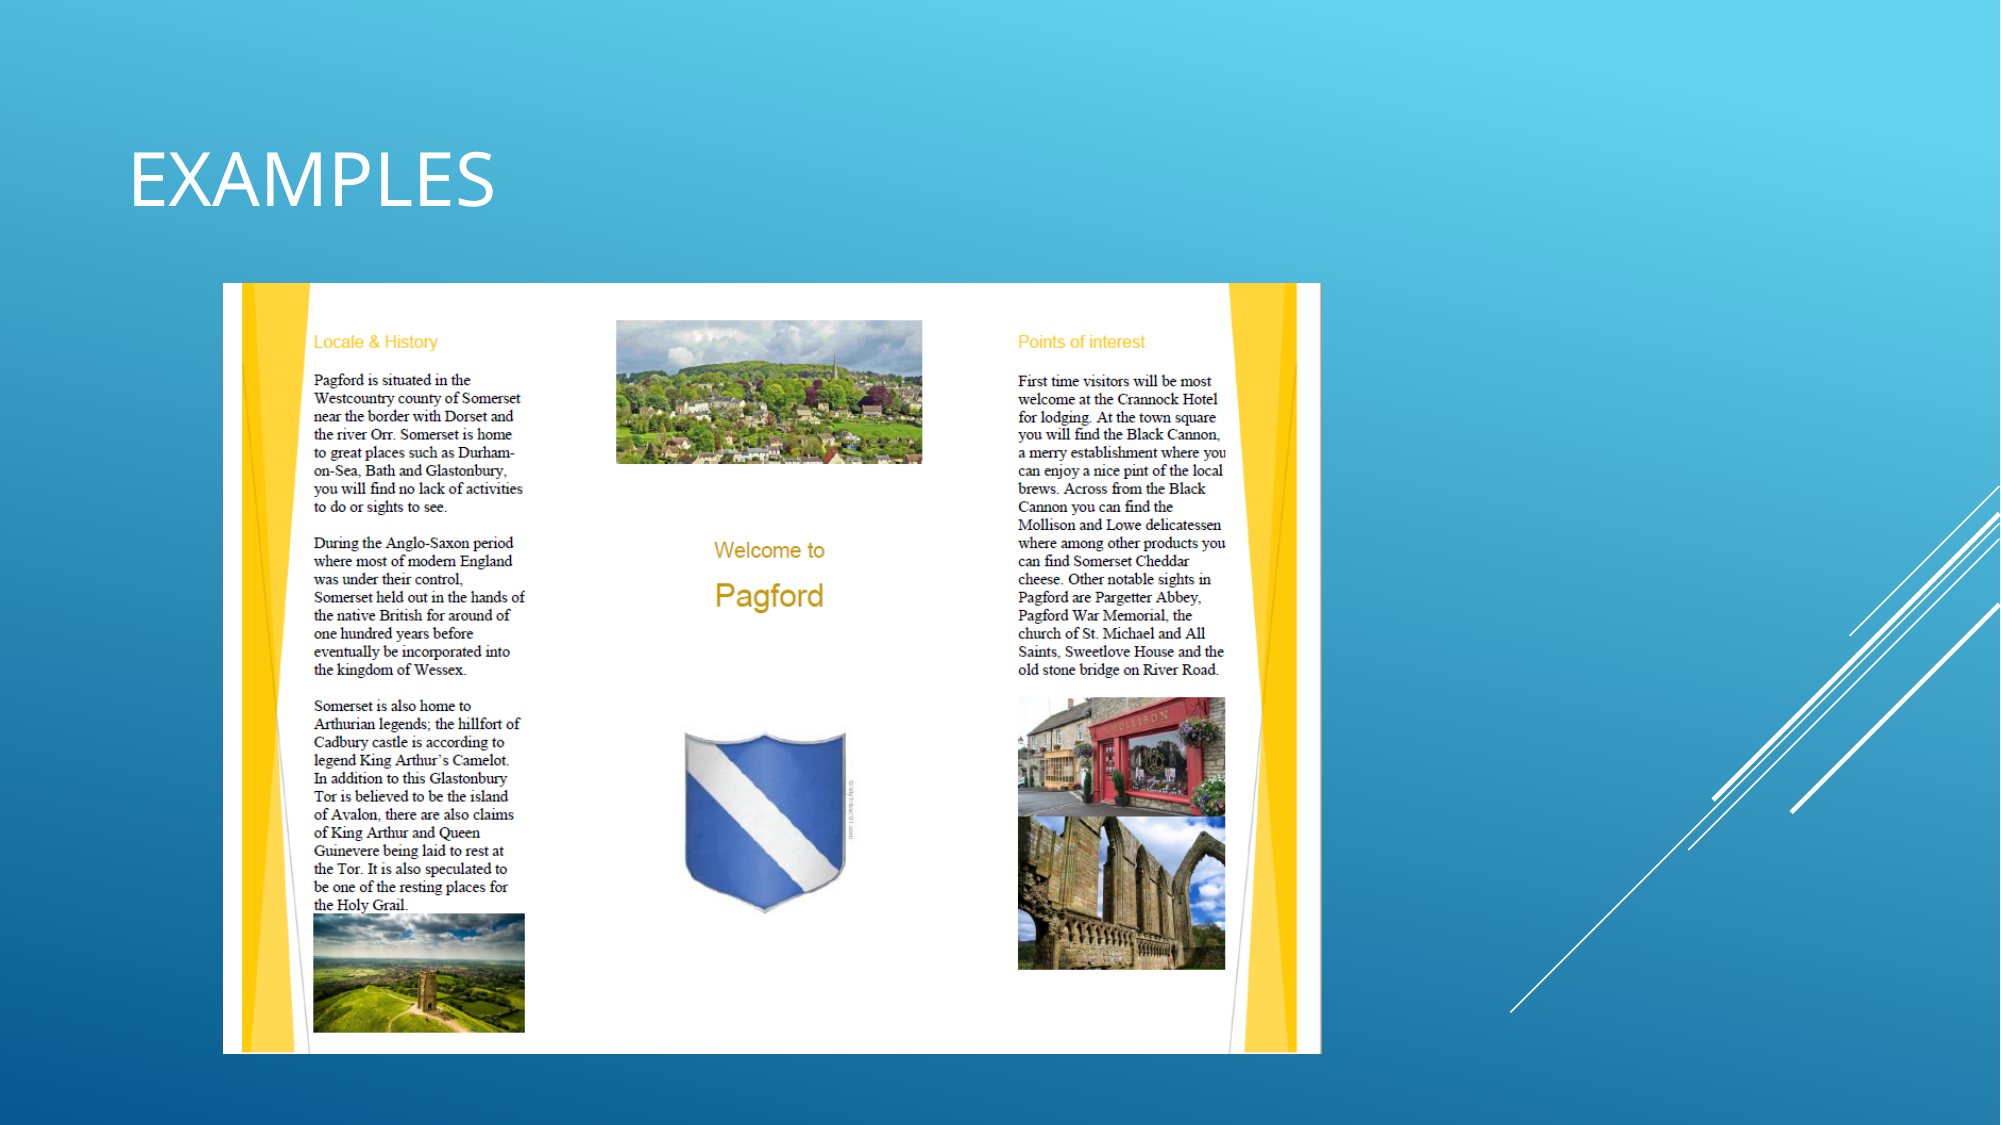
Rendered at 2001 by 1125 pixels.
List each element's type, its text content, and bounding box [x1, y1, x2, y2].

picture [223, 283, 1323, 1054]
title EXAMPLES [112, 52, 1513, 300]
